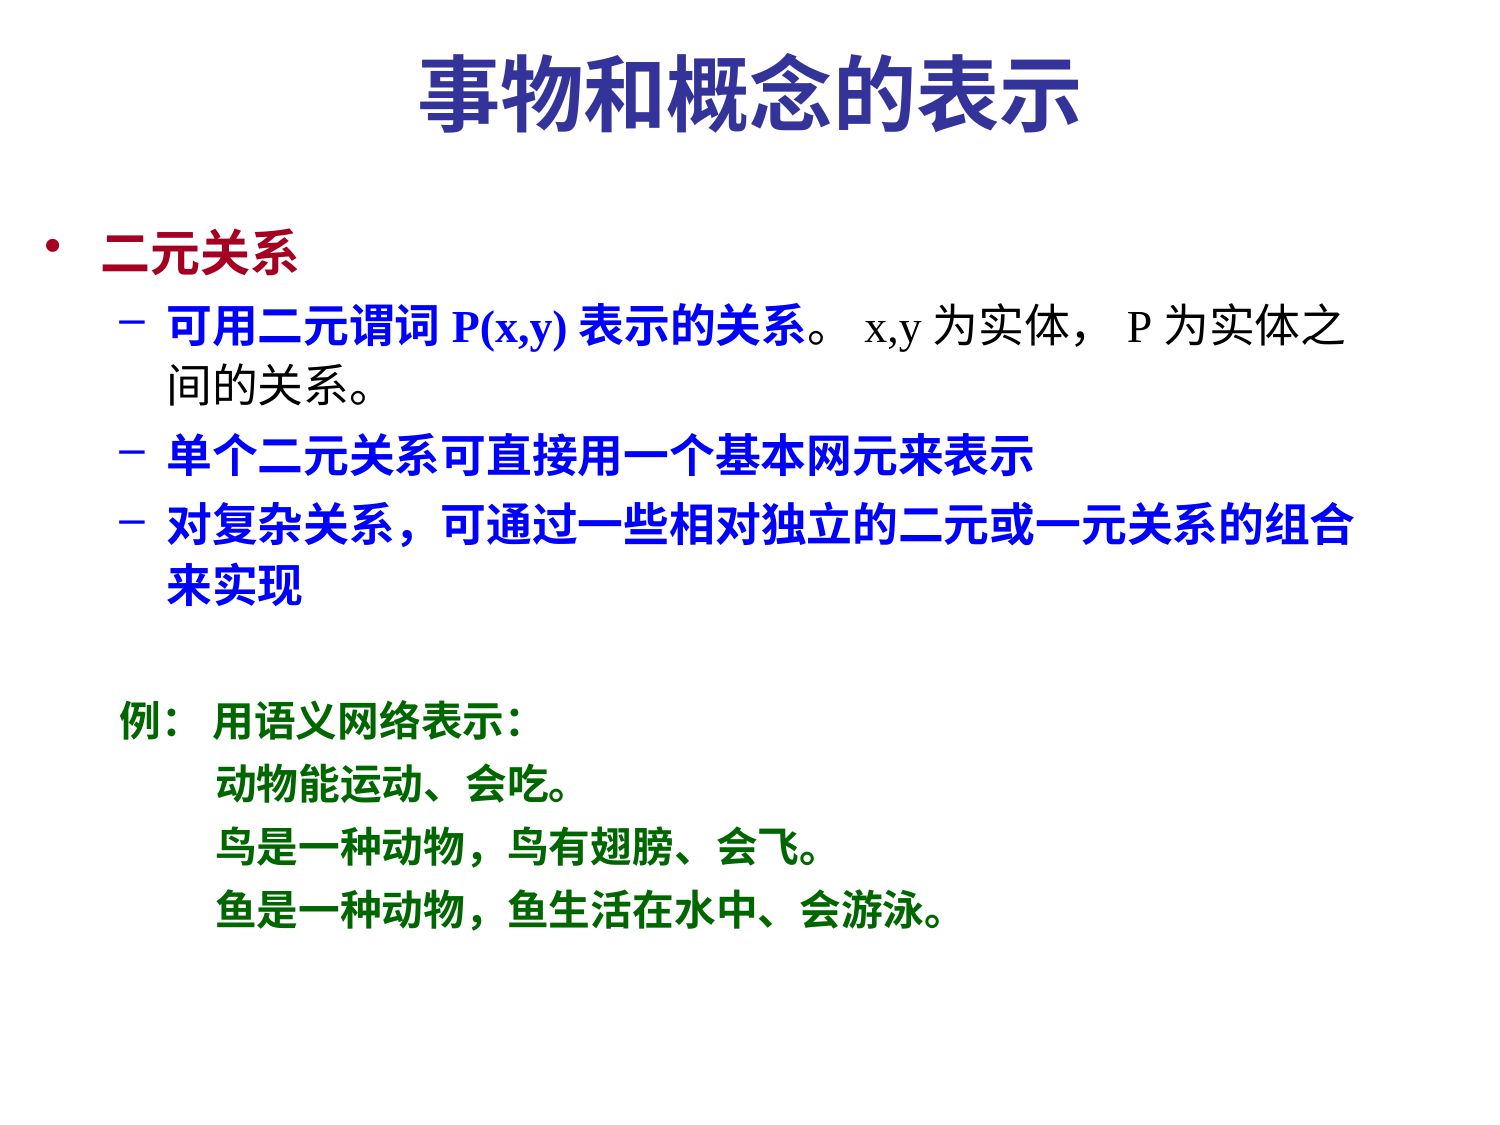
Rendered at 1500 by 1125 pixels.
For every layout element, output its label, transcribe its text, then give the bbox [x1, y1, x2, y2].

title 事物和概念的表示 [75, 0, 1425, 185]
list 二元关系 可用二元谓词P(x,y)表示的关系。x,y为实体，P为实体之间的关系。 单个二元关系可直接用一个基本网元来表示 对复杂关系，可通过一些相对独立的二元或一元关系的组合来实现 例： 用语义网络表示： 动物能运动、会吃。 鸟是一种动物，鸟有翅膀、会飞。 鱼是一种动物，鱼生活在水中、会游泳。 [29, 208, 1400, 1125]
